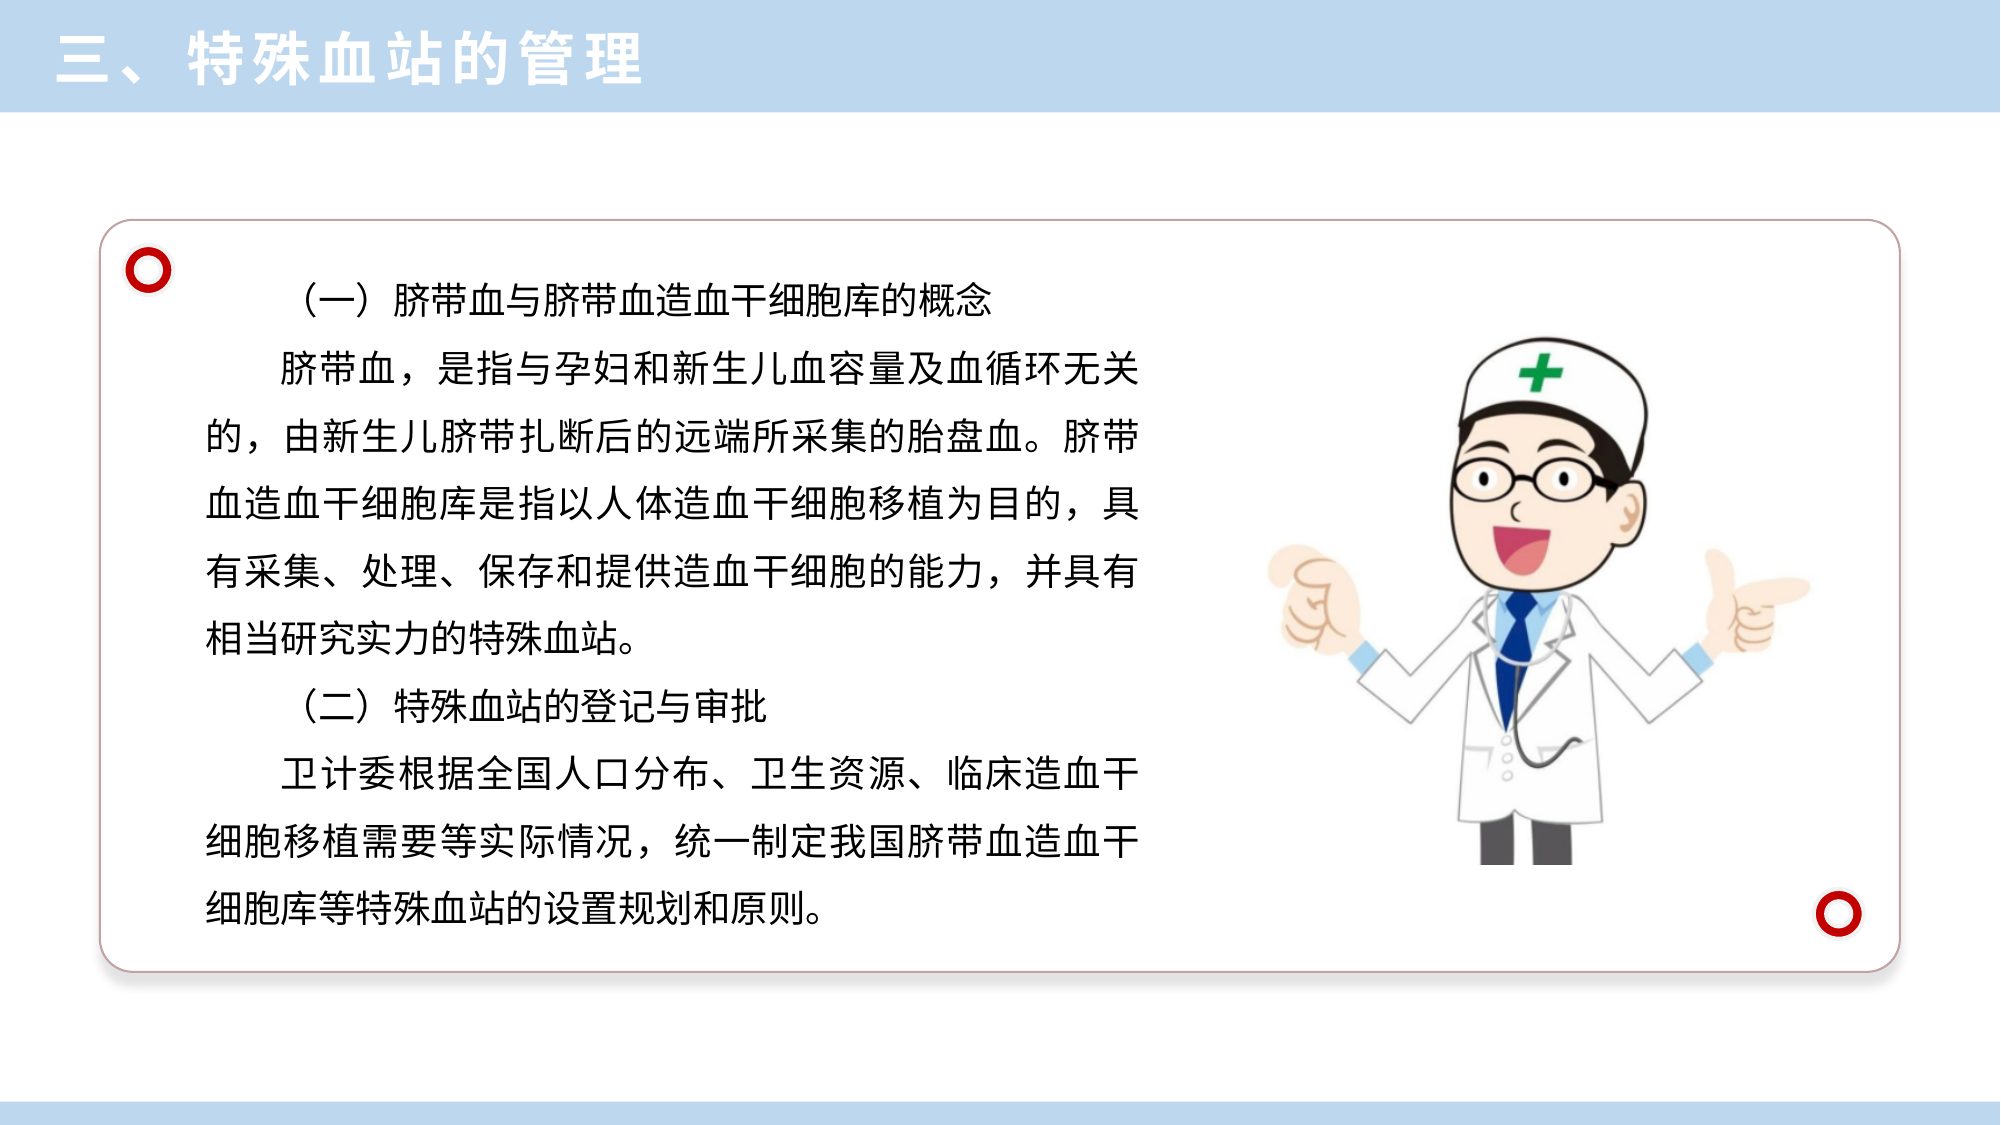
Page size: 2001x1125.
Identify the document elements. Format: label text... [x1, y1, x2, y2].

picture [1245, 327, 1837, 865]
text_box 三、特殊血站的管理 [41, 16, 655, 98]
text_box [99, 219, 1900, 972]
